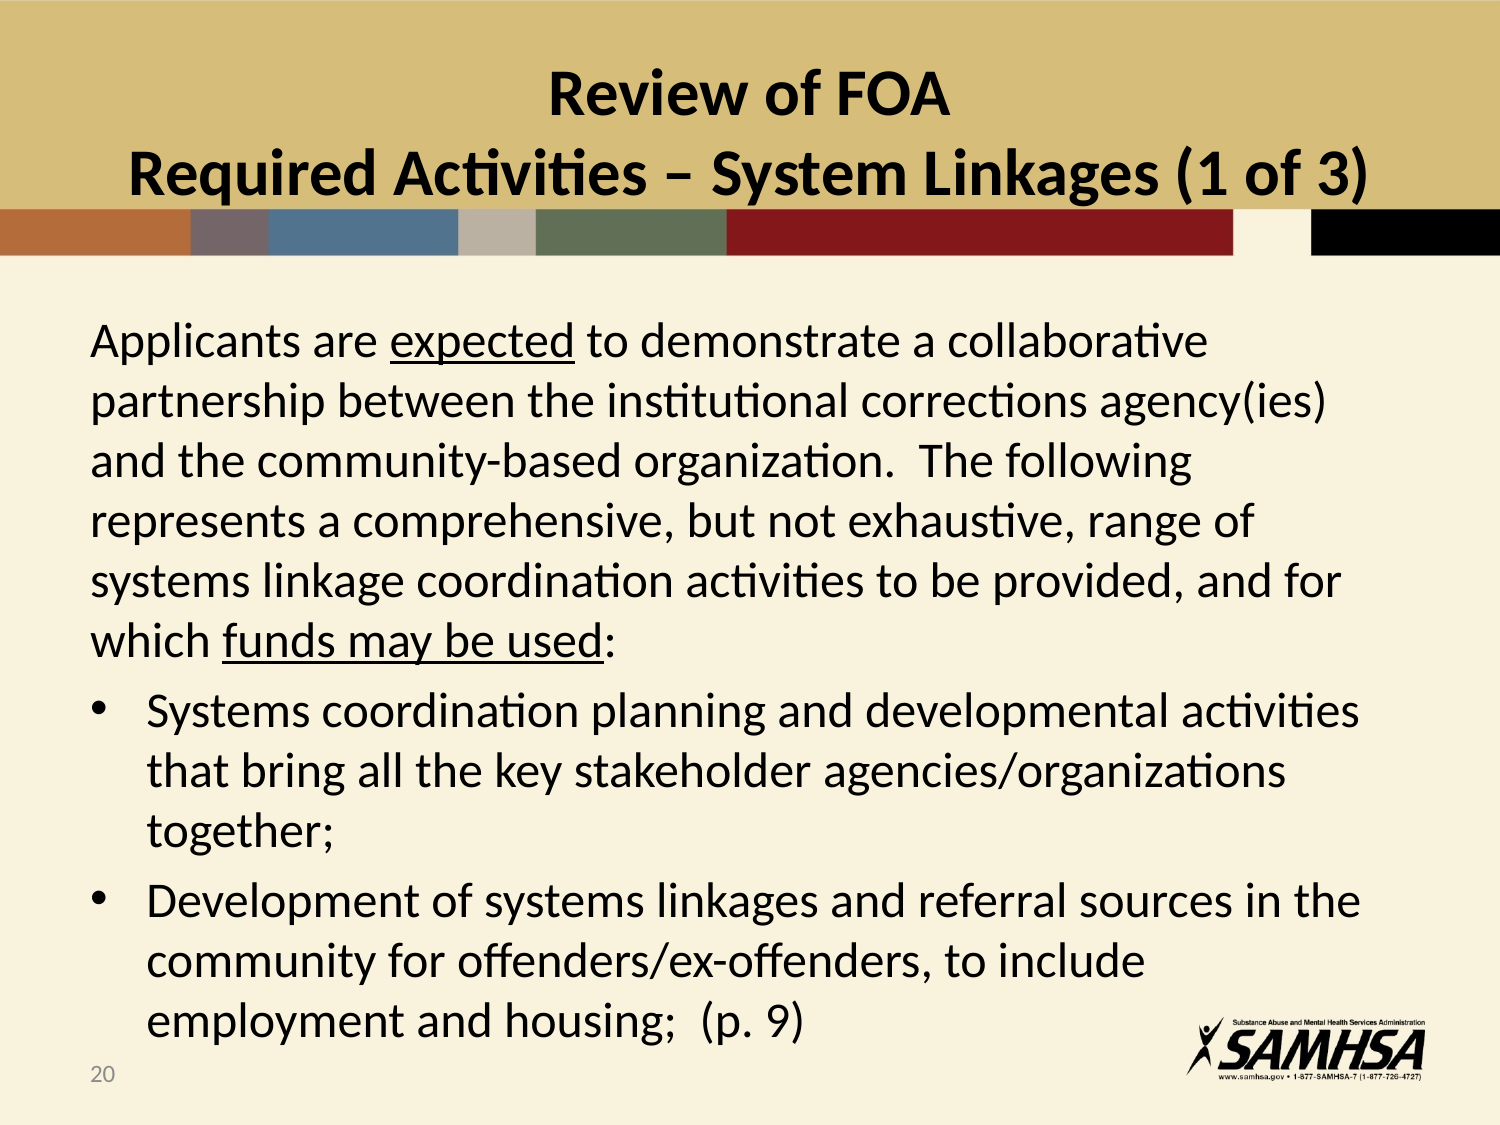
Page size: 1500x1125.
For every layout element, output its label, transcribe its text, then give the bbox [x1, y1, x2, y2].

title Review of FOA Required Activities – System Linkages (1 of 3) [74, 44, 1426, 213]
picture [0, 0, 1500, 1125]
list Applicants are expected to demonstrate a collaborative partnership between the institutional corrections agency(ies) and the community-based organization. The following represents a comprehensive, but not exhaustive, range of systems linkage coordination activities to be provided, and for which funds may be used: Systems coordination planning and developmental activities that bring all the key stakeholder agencies/organizations together; Development of systems linkages and referral sources in the community for offenders/ex-offenders, to include employment and housing; (p. 9) [74, 299, 1426, 1006]
slide_number 20 [75, 1042, 425, 1103]
